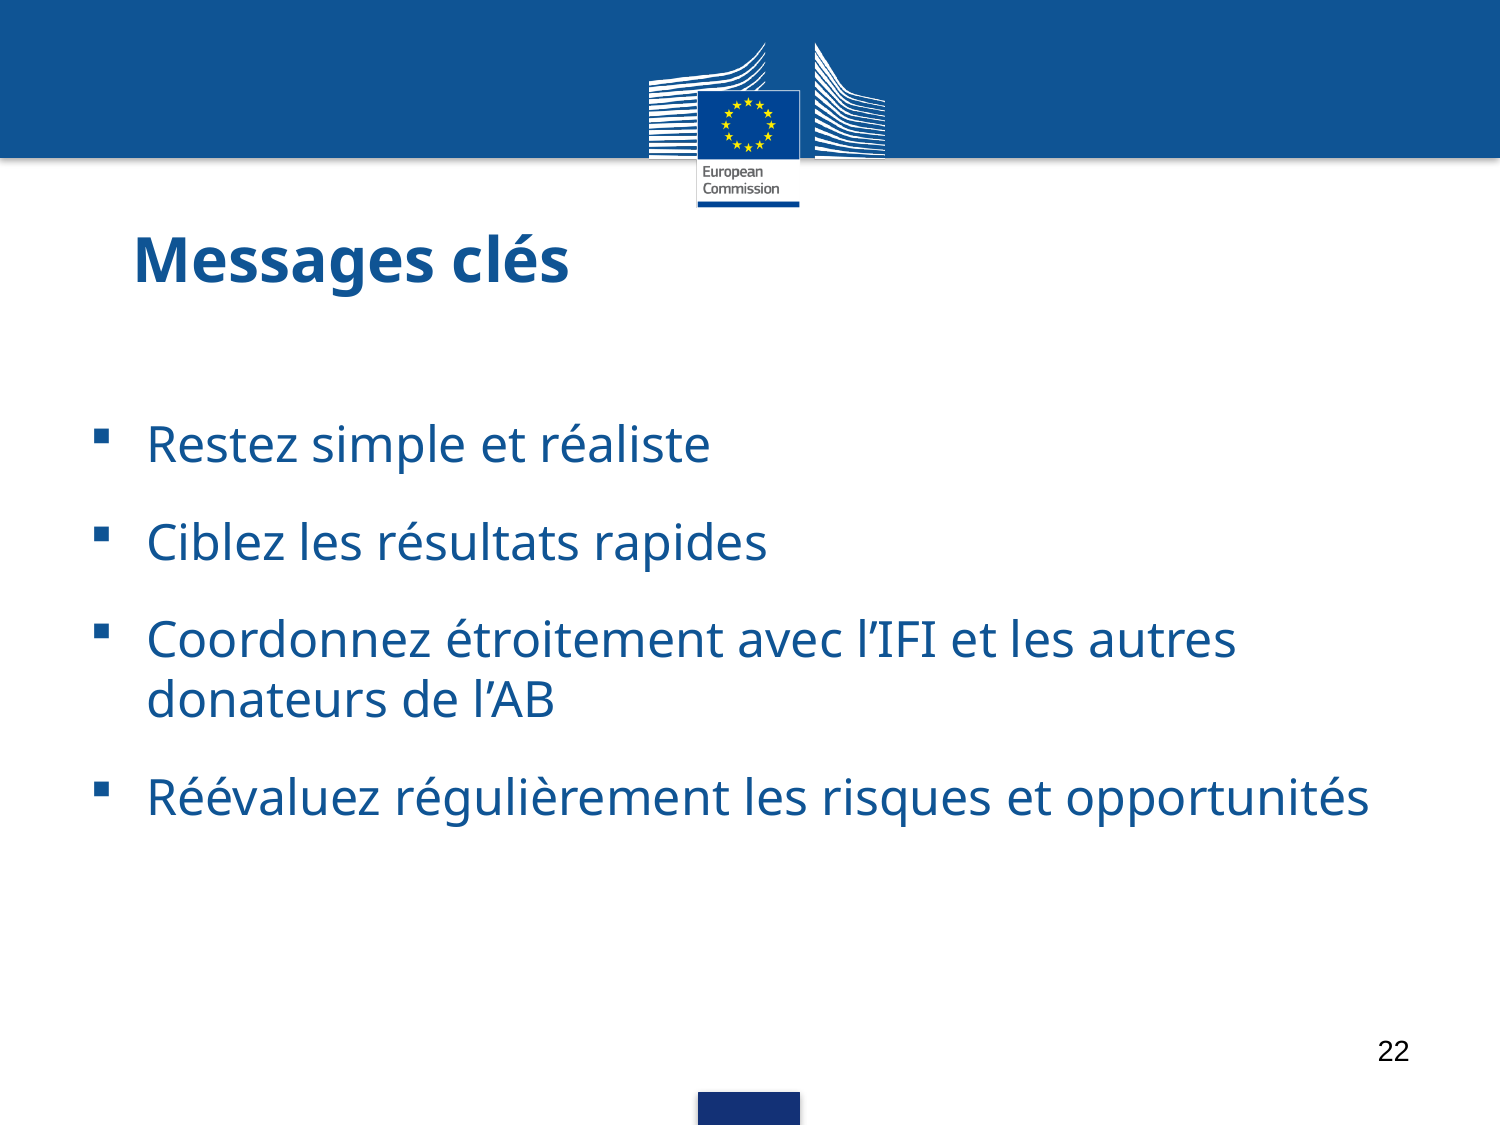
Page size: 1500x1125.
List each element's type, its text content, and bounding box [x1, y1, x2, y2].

list Restez simple et réaliste Ciblez les résultats rapides Coordonnez étroitement avec l’IFI et les autres donateurs de l’AB Réévaluez régulièrement les risques et opportunités [74, 280, 1426, 1020]
title Messages clés [58, 210, 1409, 305]
slide_number 22 [1074, 1024, 1426, 1103]
picture [649, 42, 885, 208]
